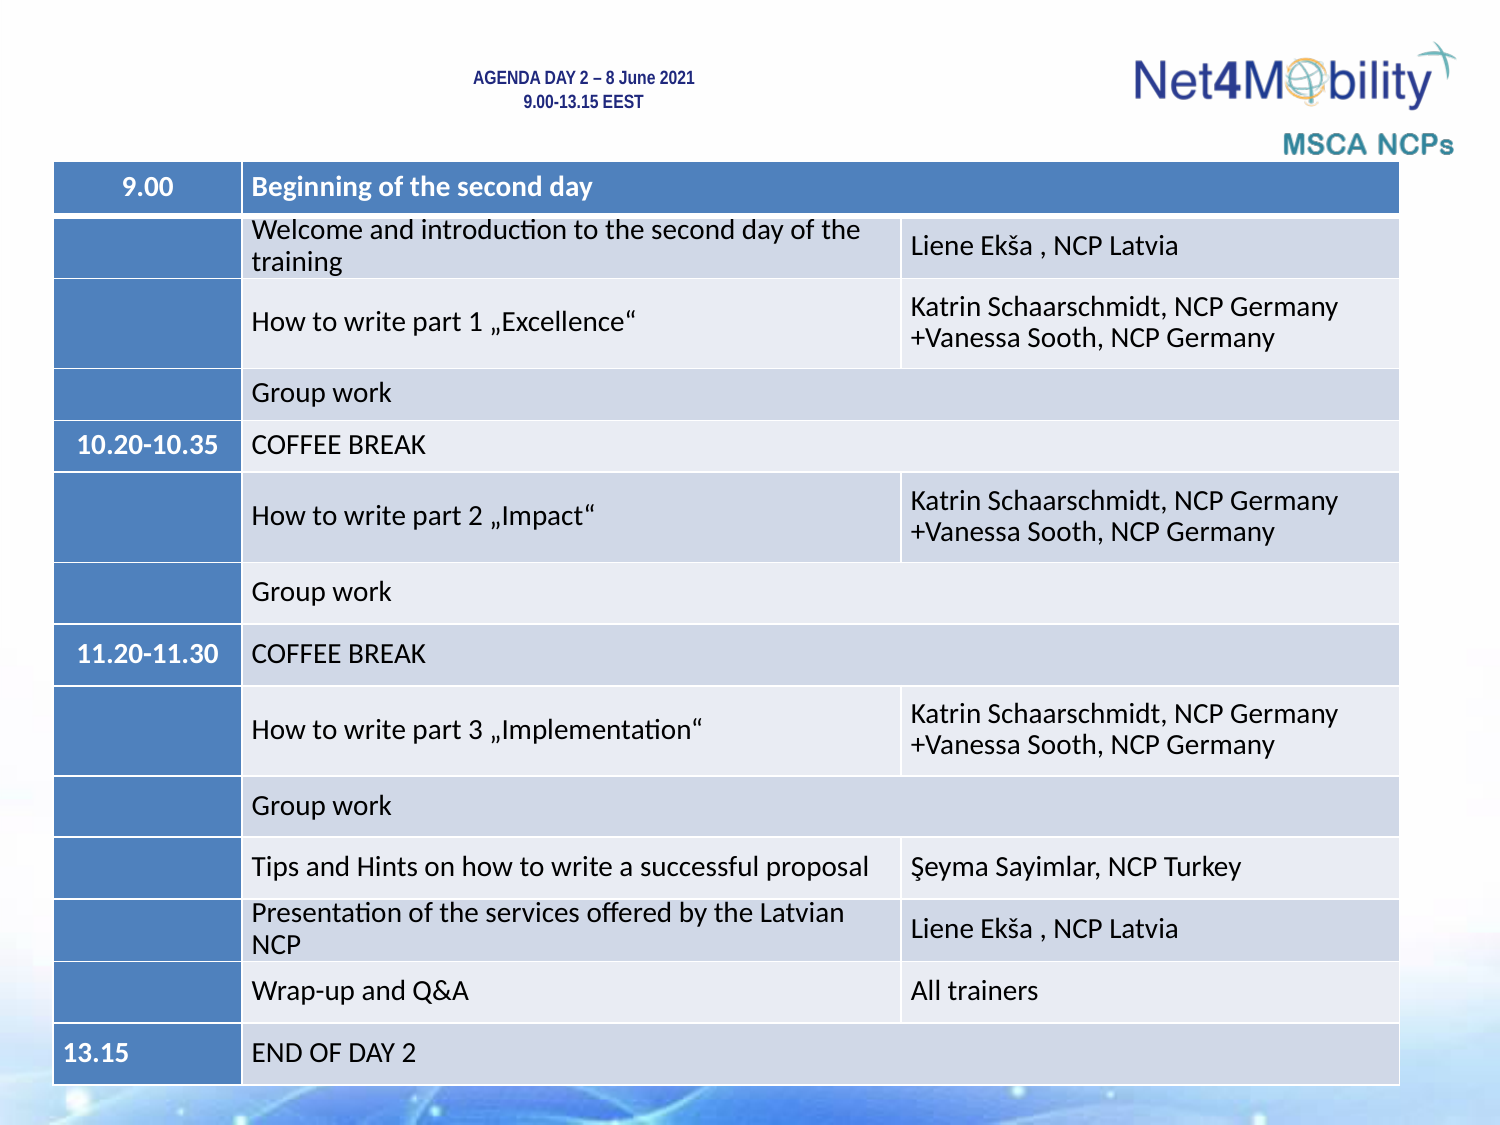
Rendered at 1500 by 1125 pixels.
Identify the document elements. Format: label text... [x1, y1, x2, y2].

table_cell All trainers [902, 962, 1399, 1022]
table_cell [54, 900, 241, 961]
table_cell Katrin Schaarschmidt, NCP Germany +Vanessa Sooth, NCP Germany [902, 473, 1399, 562]
table_cell Katrin Schaarschmidt, NCP Germany +Vanessa Sooth, NCP Germany [902, 687, 1399, 775]
table_cell How to write part 2 „Impact“ [243, 473, 900, 562]
table_cell END OF DAY 2 [243, 1024, 1399, 1084]
table_header Beginning of the second day [243, 162, 1399, 213]
table_cell [54, 838, 241, 898]
table_cell Group work [243, 369, 1399, 420]
table_cell Liene Ekša , NCP Latvia [902, 219, 1399, 278]
table_cell Liene Ekša , NCP Latvia [902, 900, 1399, 961]
table_cell Welcome and introduction to the second day of the training [243, 219, 900, 278]
table_cell [54, 962, 241, 1022]
table_cell How to write part 1 „Excellence“ [243, 279, 900, 368]
table_cell Group work [243, 777, 1399, 836]
table_cell [54, 369, 241, 420]
table_cell [54, 563, 241, 623]
table_header 9.00 [54, 162, 241, 213]
table_cell 10.20-10.35 [54, 421, 241, 471]
table_cell 13.15 [54, 1024, 241, 1084]
table_cell [54, 687, 241, 775]
table_cell Presentation of the services offered by the Latvian NCP [243, 900, 900, 961]
table_cell [54, 777, 241, 836]
table_cell 11.20-11.30 [54, 625, 241, 685]
table_cell Katrin Schaarschmidt, NCP Germany +Vanessa Sooth, NCP Germany [902, 279, 1399, 368]
table_cell Şeyma Sayimlar, NCP Turkey [902, 838, 1399, 898]
table_cell [54, 279, 241, 368]
table_cell COFFEE BREAK [243, 421, 1399, 471]
table_cell COFFEE BREAK [243, 625, 1399, 685]
table_cell [54, 473, 241, 562]
table_cell Tips and Hints on how to write a successful proposal [243, 838, 900, 898]
table_cell Group work [243, 563, 1399, 623]
picture [0, 0, 1500, 1125]
title AGENDA DAY 2 – 8 June 2021 9.00-13.15 EEST [75, 30, 1093, 144]
table_cell How to write part 3 „Implementation“ [243, 687, 900, 775]
table_cell Wrap-up and Q&A [243, 962, 900, 1022]
table_cell [54, 219, 241, 278]
